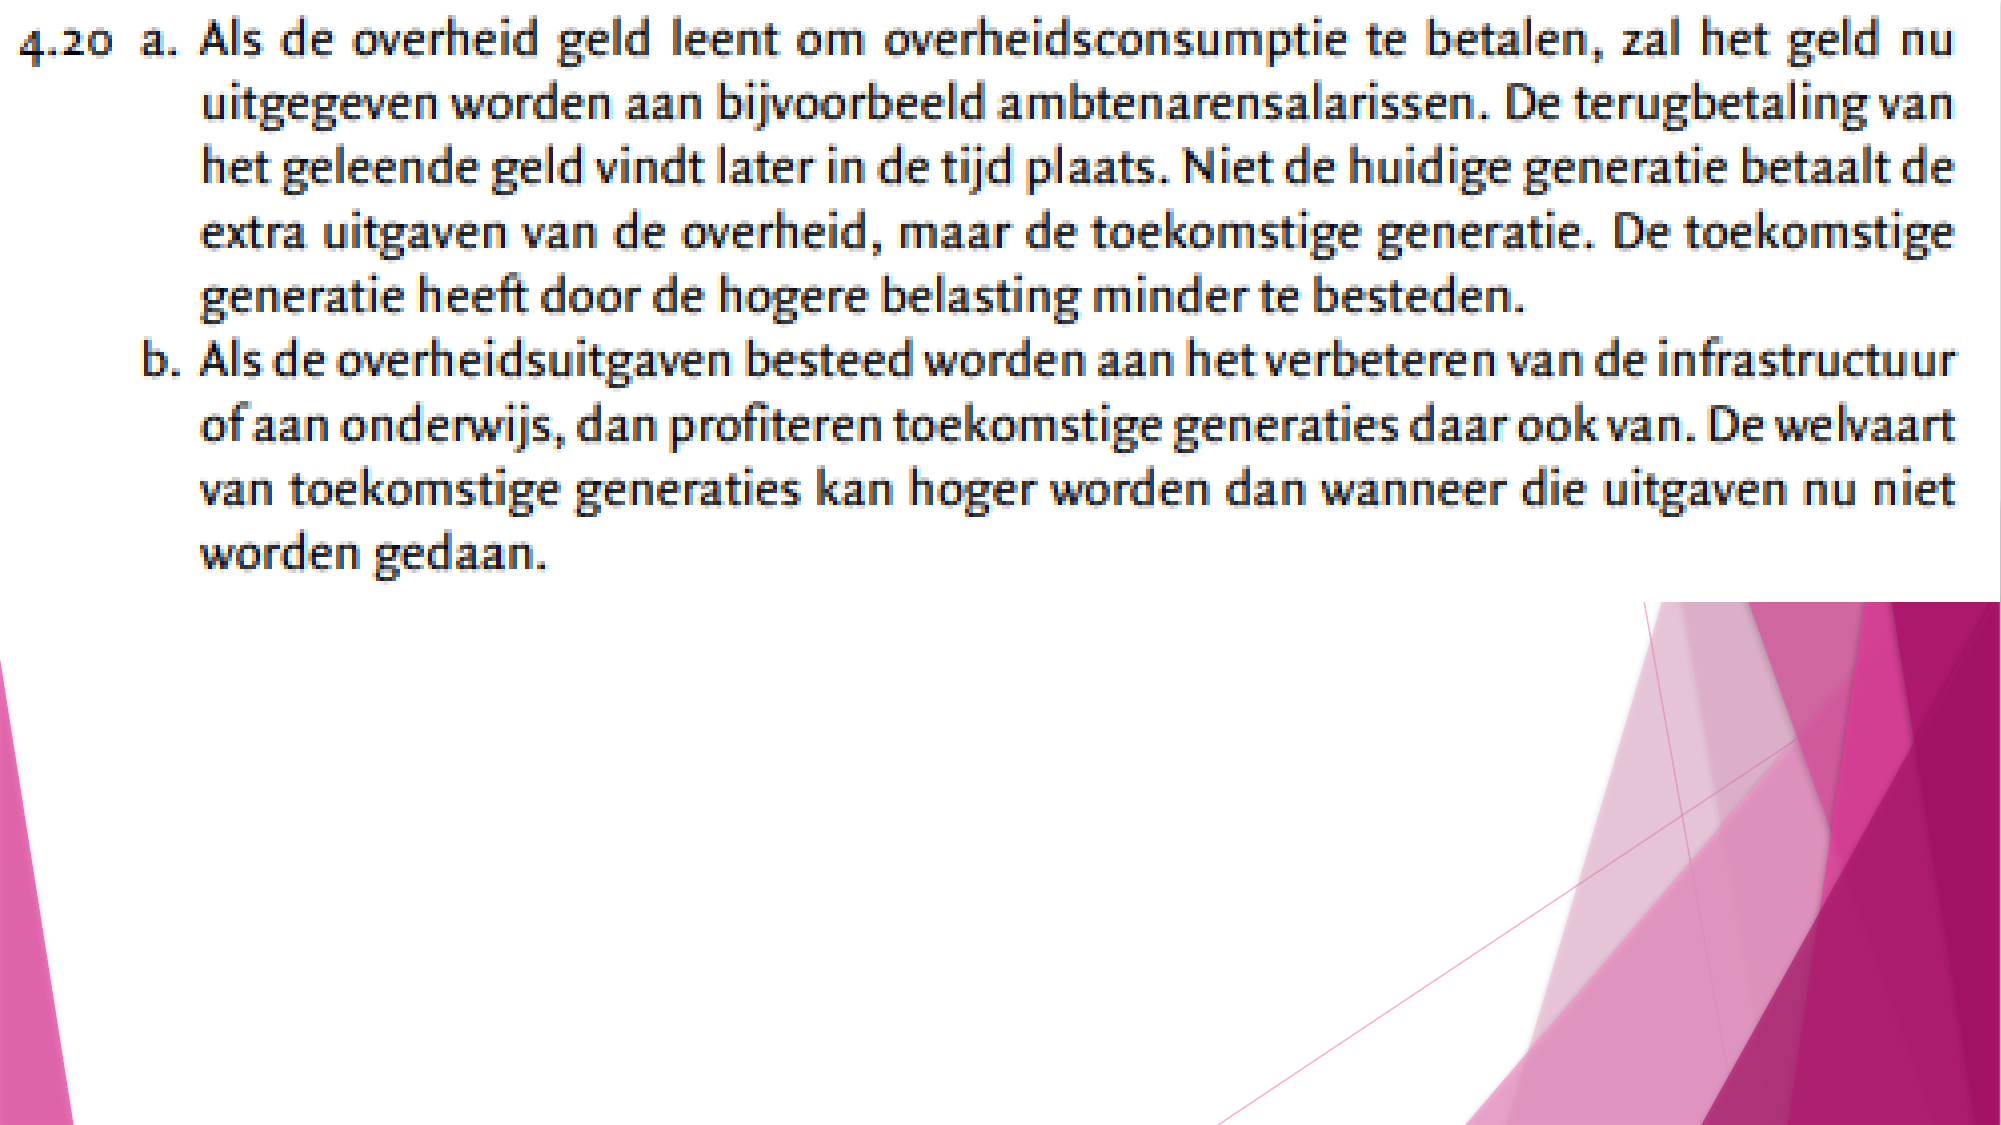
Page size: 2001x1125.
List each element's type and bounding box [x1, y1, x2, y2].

picture [0, 0, 2000, 602]
